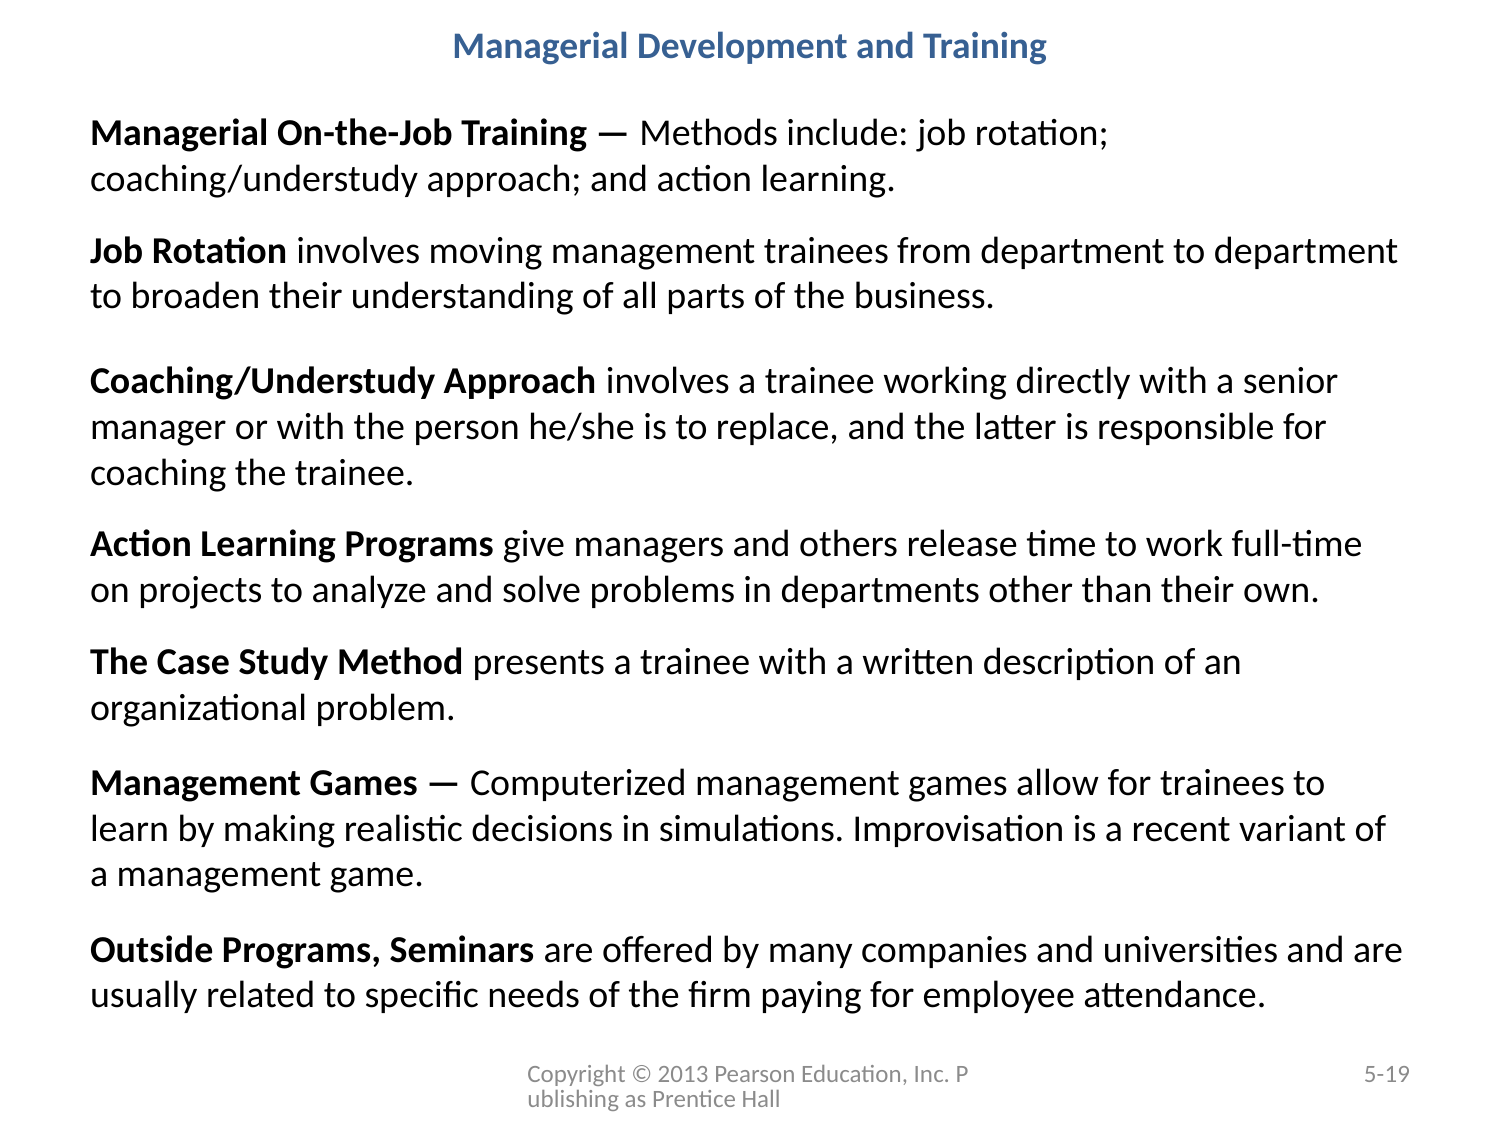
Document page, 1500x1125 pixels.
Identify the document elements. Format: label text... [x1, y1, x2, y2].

list Managerial On-the-Job Training — Methods include: job rotation; coaching/understudy approach; and action learning. Job Rotation involves moving management trainees from department to department to broaden their understanding of all parts of the business. Coaching/Understudy Approach involves a trainee working directly with a senior manager or with the person he/she is to replace, and the latter is responsible for coaching the trainee. Action Learning Programs give managers and others release time to work full-time on projects to analyze and solve problems in departments other than their own. The Case Study Method presents a trainee with a written description of an organizational problem. Management Games — Computerized management games allow for trainees to learn by making realistic decisions in simulations. Improvisation is a recent variant of a management game. Outside Programs, Seminars are offered by many companies and universities and are usually related to specific needs of the firm paying for employee attendance. [75, 99, 1425, 1050]
slide_number 5-19 [1074, 1042, 1425, 1103]
title Managerial Development and Training [75, 12, 1425, 75]
footer Copyright © 2013 Pearson Education, Inc. Publishing as Prentice Hall [512, 1042, 988, 1103]
